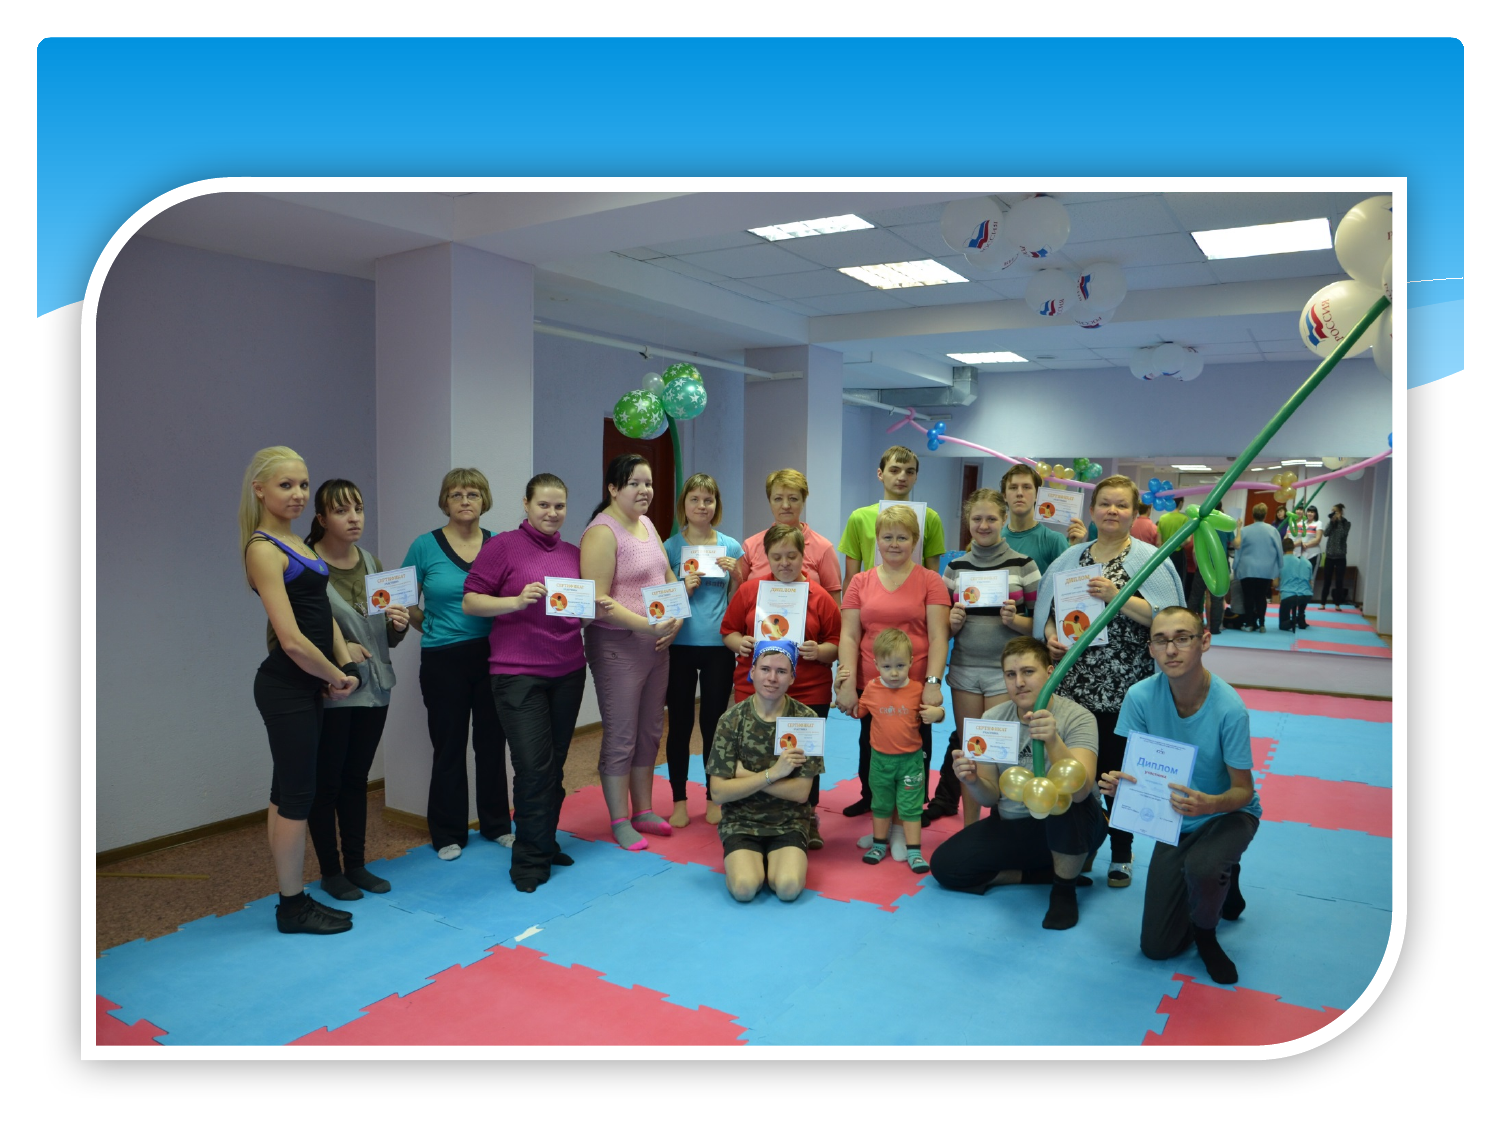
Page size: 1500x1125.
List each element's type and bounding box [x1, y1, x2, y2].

picture [88, 184, 1400, 1054]
title [75, 55, 1425, 245]
